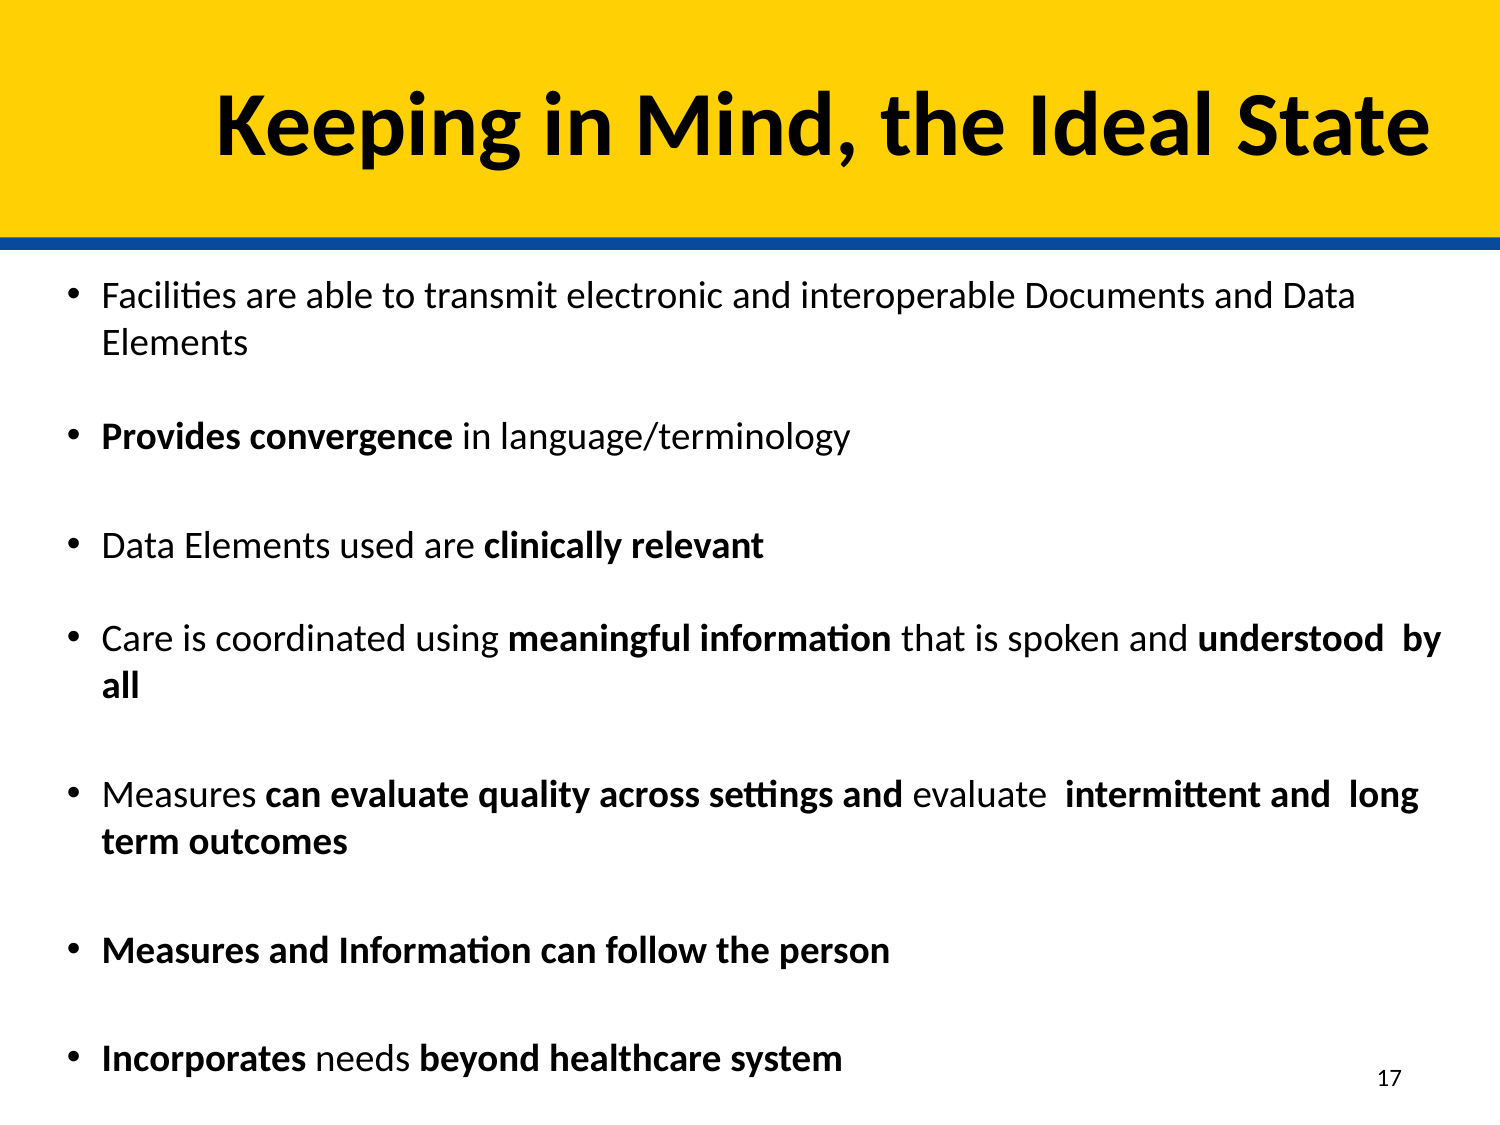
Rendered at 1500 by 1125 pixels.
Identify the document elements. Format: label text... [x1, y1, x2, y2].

title Keeping in Mind, the Ideal State [0, 0, 1500, 238]
slide_number 17 [1308, 1046, 1471, 1107]
list Facilities are able to transmit electronic and interoperable Documents and Data Elements Provides convergence in language/terminology Data Elements used are clinically relevant Care is coordinated using meaningful information that is spoken and understood by all Measures can evaluate quality across settings and evaluate intermittent and long term outcomes Measures and Information can follow the person Incorporates needs beyond healthcare system [24, 262, 1495, 1100]
